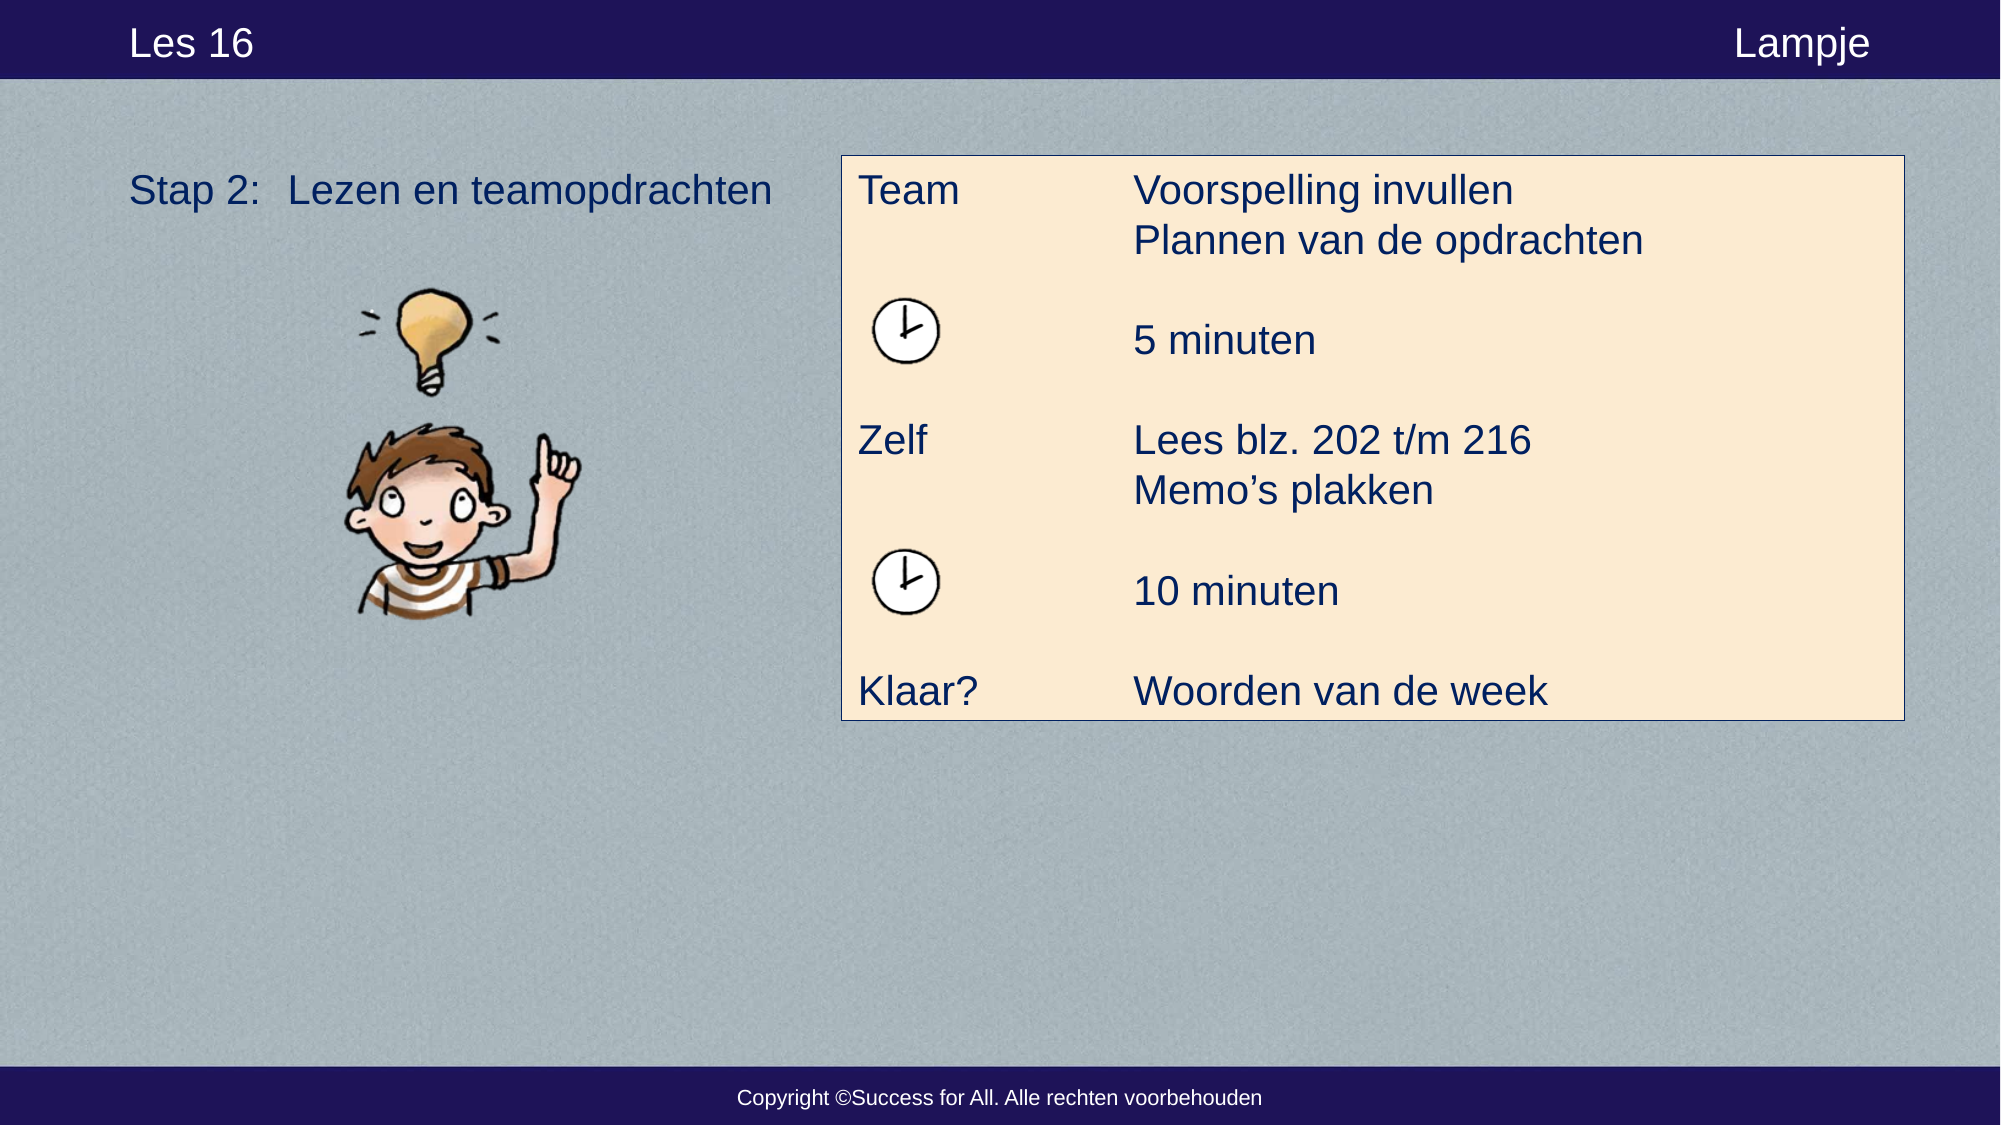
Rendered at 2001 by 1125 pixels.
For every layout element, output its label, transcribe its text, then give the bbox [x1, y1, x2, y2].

text_box Lampje [999, 8, 1886, 73]
picture [0, 0, 2001, 1125]
text_box Team Voorspelling invullen Plannen van de opdrachten 5 minuten Zelf Lees blz. 202 t/m 216 Memo’s plakken 10 minuten Klaar? Woorden van de week [841, 155, 1905, 721]
text_box Les 16 [114, 8, 354, 73]
text_box Stap 2: Lezen en teamopdrachten [114, 155, 841, 271]
text_box Copyright ©Success for All. Alle rechten voorbehouden [0, 1076, 2000, 1125]
